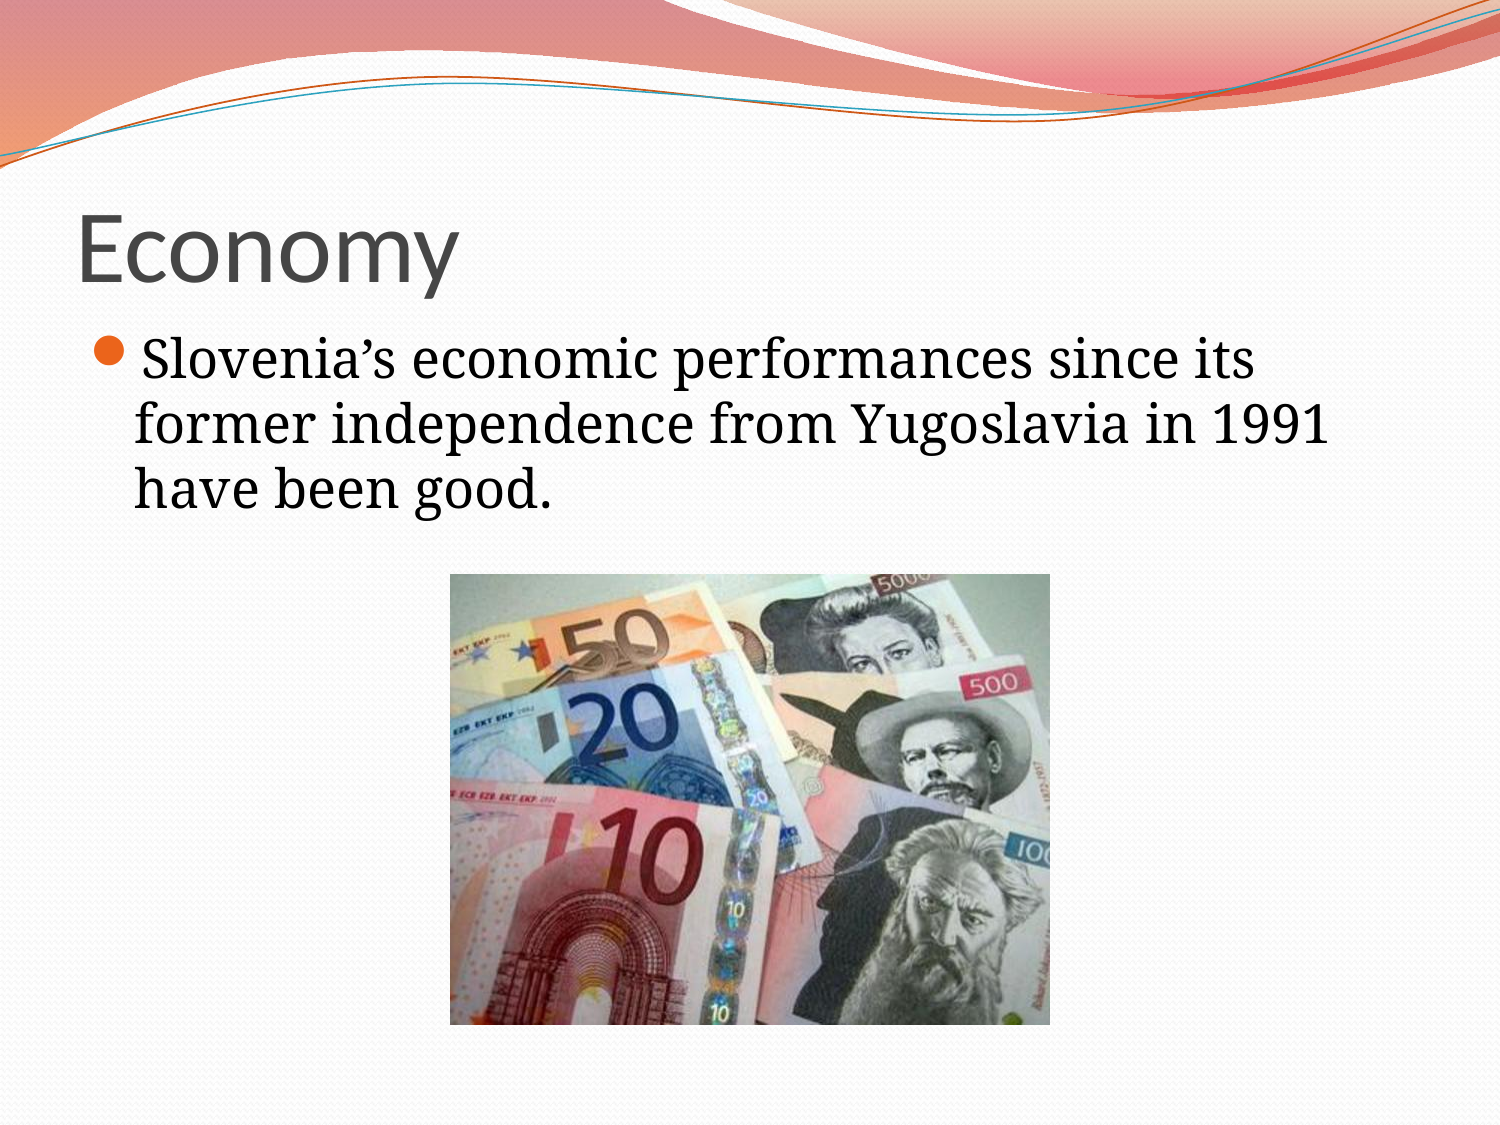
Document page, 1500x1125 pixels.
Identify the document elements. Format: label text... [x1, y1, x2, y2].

picture [449, 574, 1051, 1026]
list Slovenia’s economic performances since its former independence from Yugoslavia in 1991 have been good. [75, 317, 1425, 1038]
title Economy [75, 115, 1425, 303]
